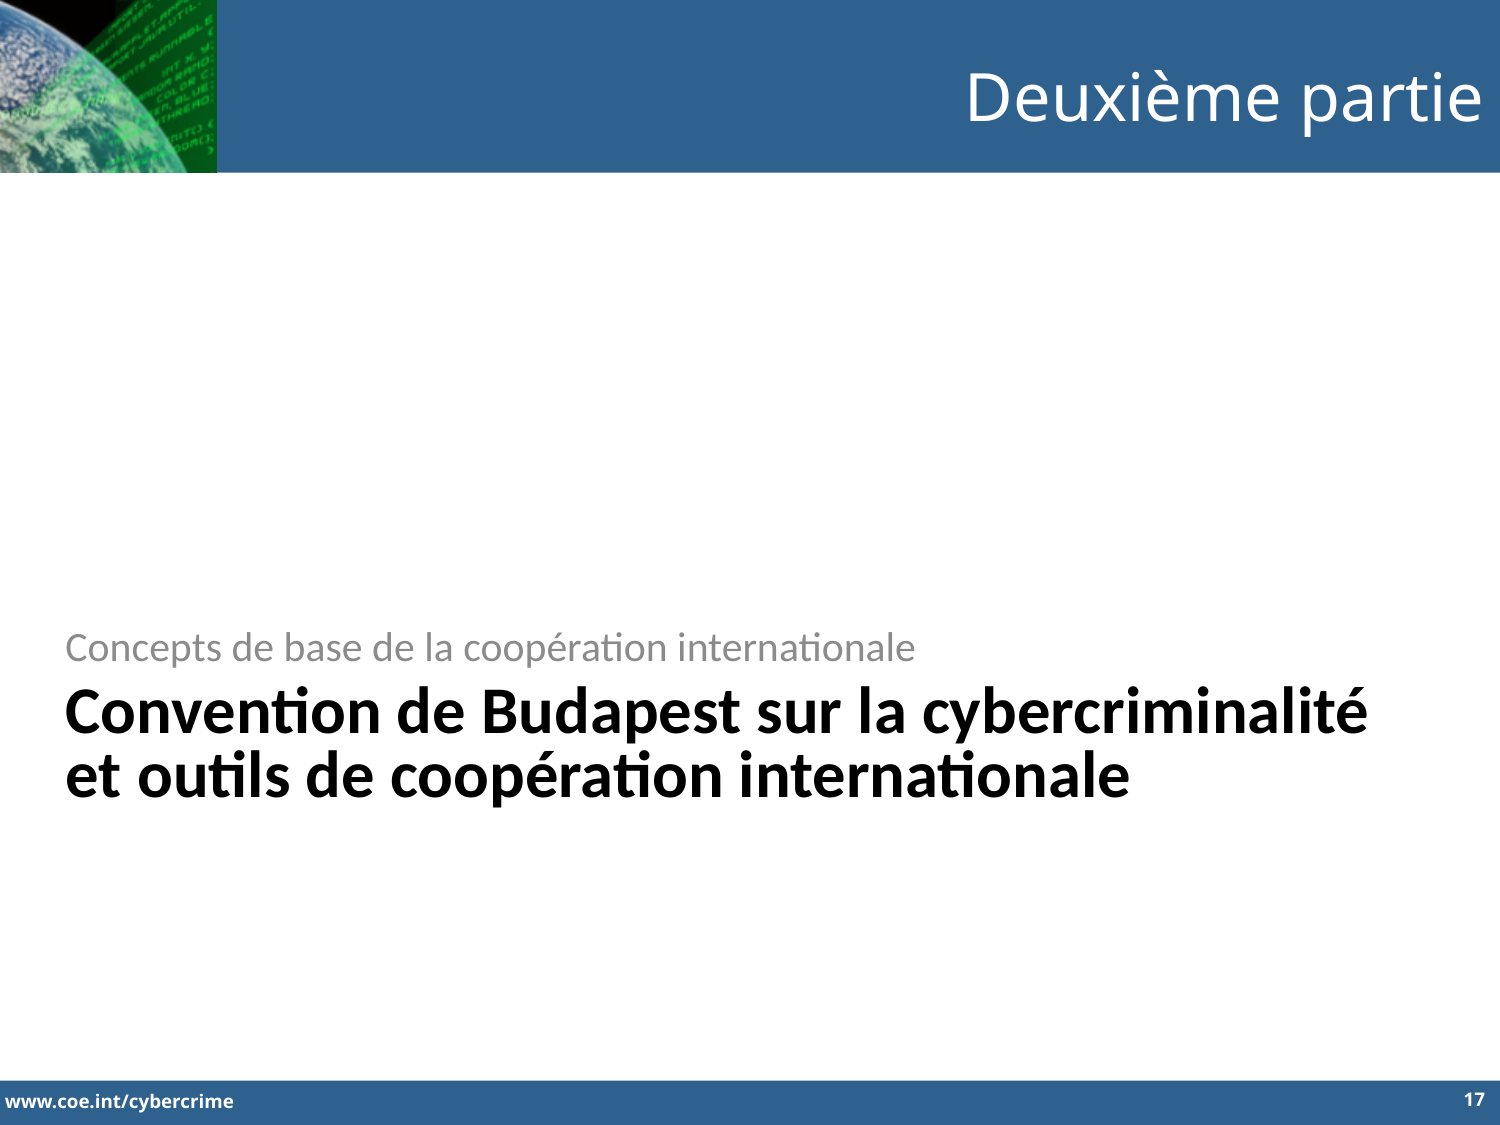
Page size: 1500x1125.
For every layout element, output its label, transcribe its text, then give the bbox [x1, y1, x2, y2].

picture [0, 1, 217, 173]
slide_number 17 [1149, 1079, 1500, 1125]
text_box Concepts de base de la coopération internationale [50, 617, 1326, 676]
text_box Convention de Budapest sur la cybercriminalité et outils de coopération internationale [50, 675, 1450, 818]
text_box Deuxième partie [309, 18, 1500, 171]
